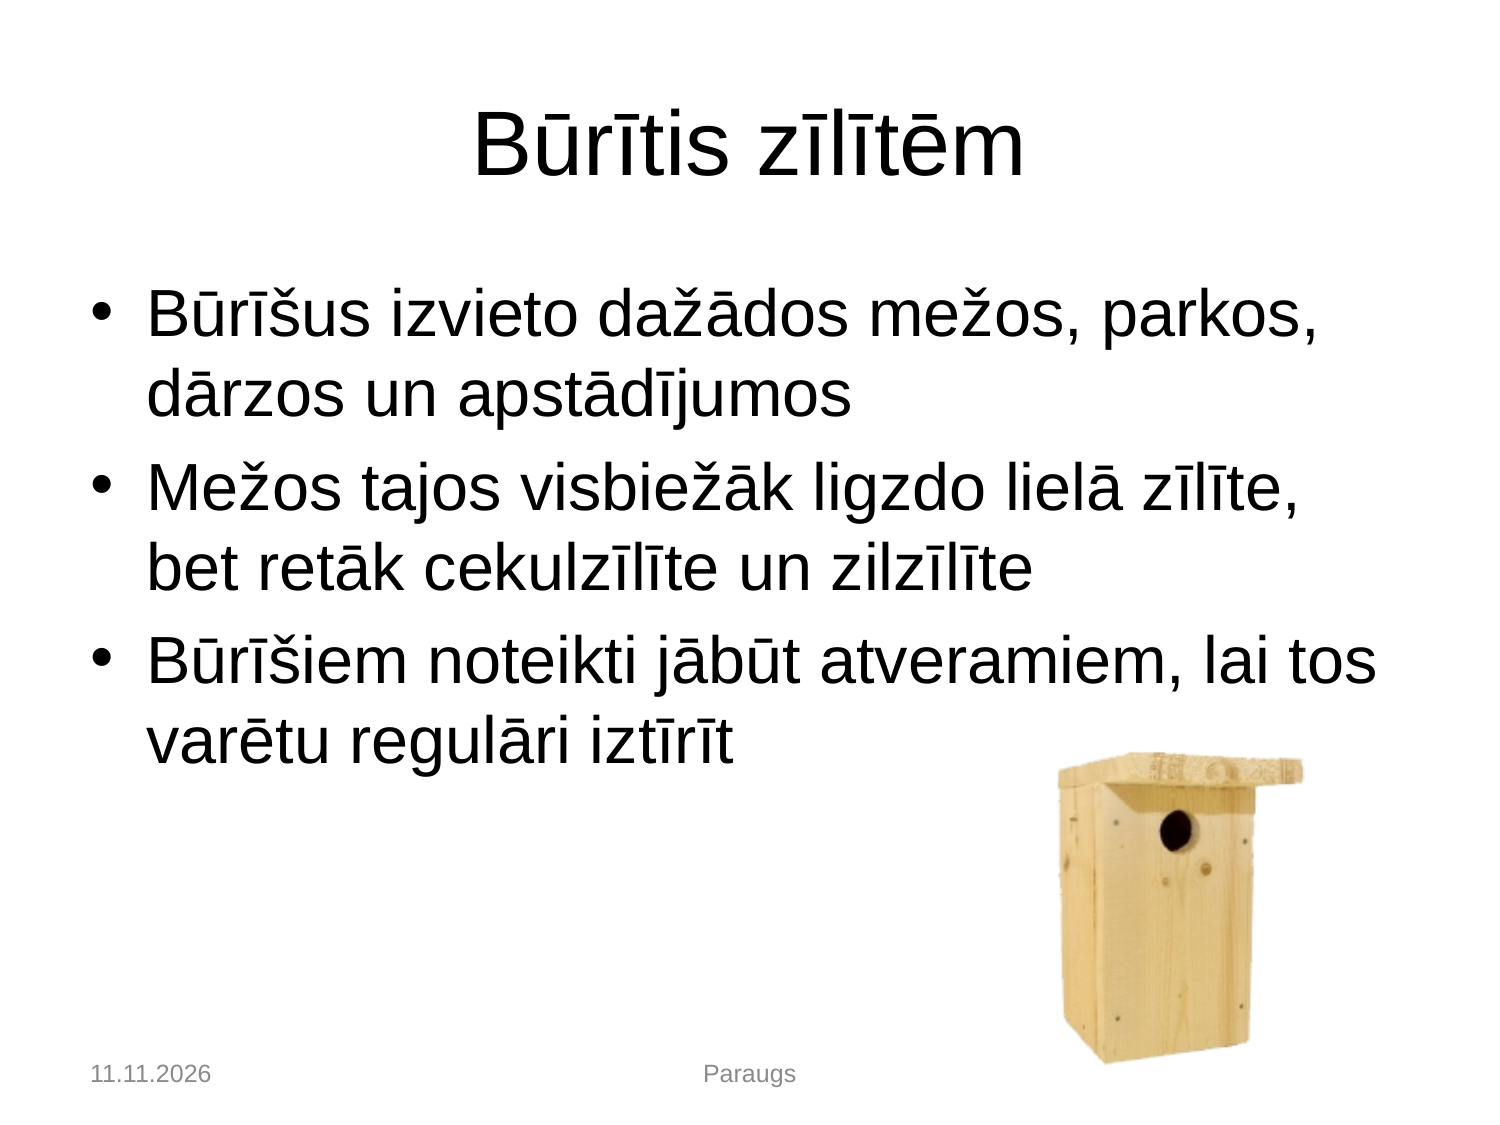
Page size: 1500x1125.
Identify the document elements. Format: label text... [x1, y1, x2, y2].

picture [1056, 751, 1306, 1067]
footer Paraugs [512, 1042, 988, 1103]
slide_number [75, 1042, 425, 1103]
title Būrītis zīlītēm [74, 44, 1426, 233]
list Būrīšus izvieto dažādos mežos, parkos, dārzos un apstādījumos Mežos tajos visbiežāk ligzdo lielā zīlīte, bet retāk cekulzīlīte un zilzīlīte Būrīšiem noteikti jābūt atveramiem, lai tos varētu regulāri iztīrīt [74, 262, 1426, 811]
